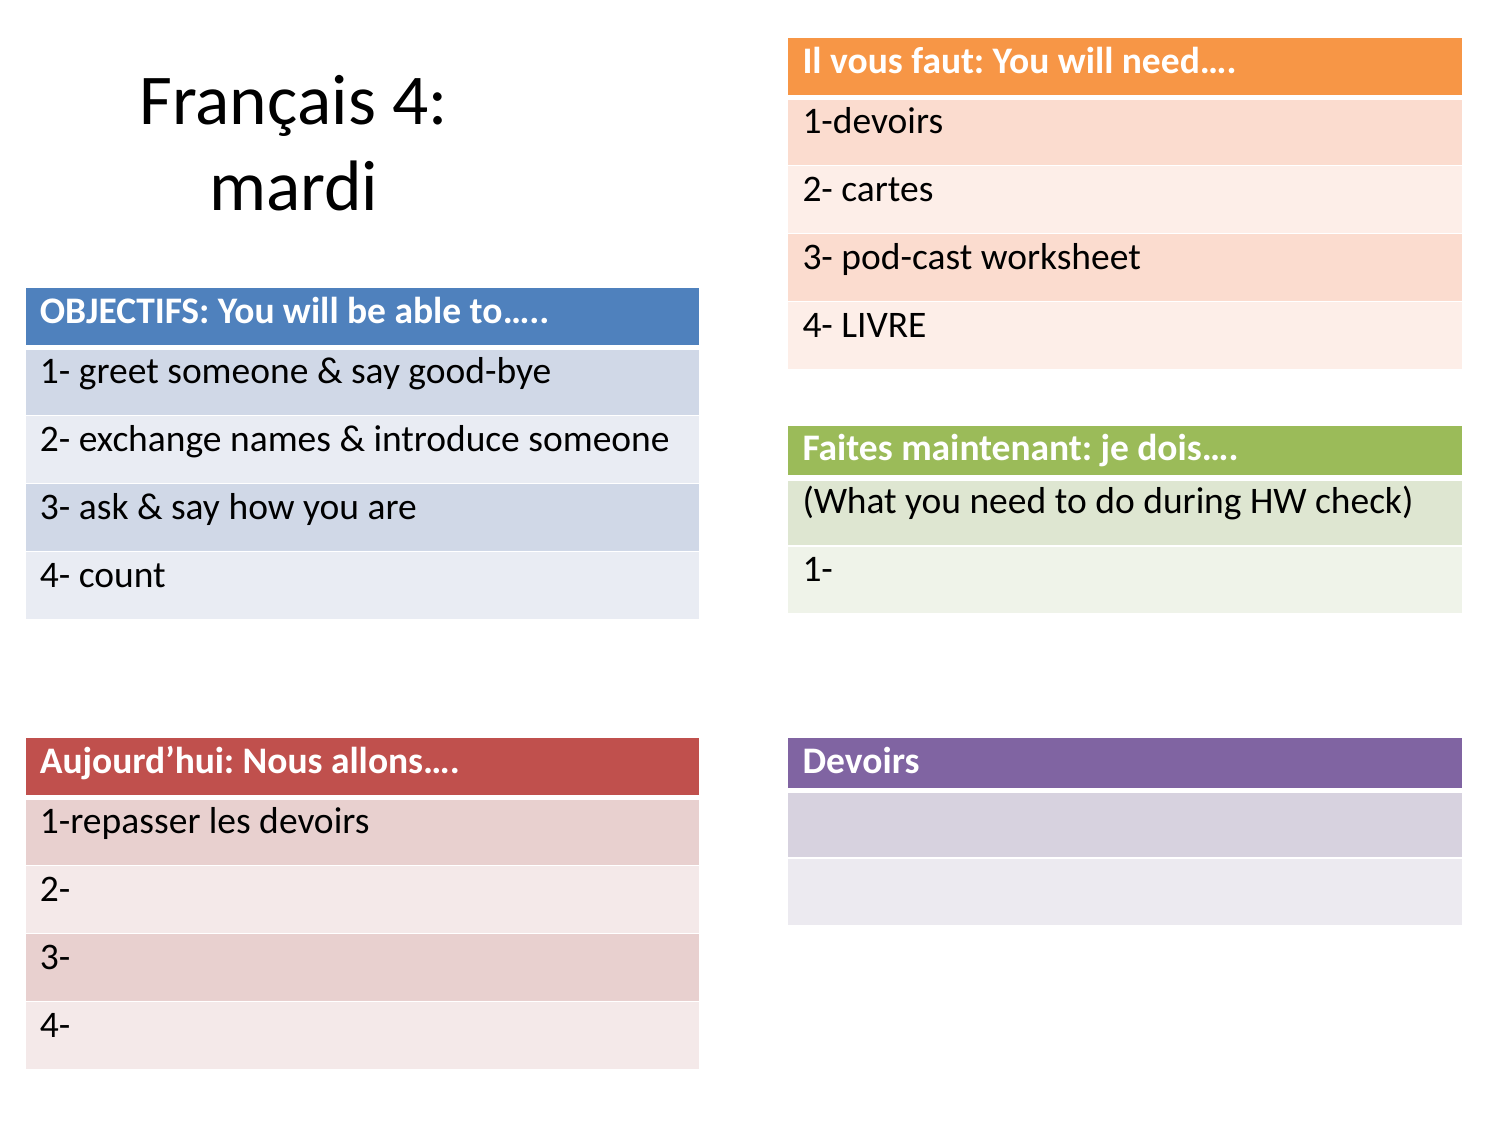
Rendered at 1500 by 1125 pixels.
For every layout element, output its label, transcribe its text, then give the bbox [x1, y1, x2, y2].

table_cell 2- [26, 866, 699, 933]
table_cell 3- pod-cast worksheet [788, 234, 1462, 301]
table_cell 1- [788, 547, 1462, 613]
table_cell 4- LIVRE [788, 302, 1462, 369]
table_header OBJECTIFS: You will be able to….. [26, 288, 699, 345]
table_cell [788, 793, 1462, 857]
table_cell 2- cartes [788, 166, 1462, 233]
title Français 4: mardi [75, 45, 513, 233]
table_cell 4- count [26, 552, 699, 619]
table_cell 2- exchange names & introduce someone [26, 416, 699, 483]
table_cell 3- [26, 934, 699, 1001]
table_cell 4- [26, 1002, 699, 1069]
table_header Faites maintenant: je dois…. [788, 426, 1462, 475]
table_cell 1- greet someone & say good-bye [26, 350, 699, 415]
table_cell [788, 859, 1462, 925]
table_cell (What you need to do during HW check) [788, 481, 1462, 545]
table_cell 3- ask & say how you are [26, 484, 699, 551]
table_header Il vous faut: You will need…. [788, 38, 1462, 95]
table_cell 1-devoirs [788, 100, 1462, 165]
table_header Devoirs [788, 738, 1462, 788]
table_header Aujourd’hui: Nous allons…. [26, 738, 699, 795]
table_cell 1-repasser les devoirs [26, 800, 699, 865]
